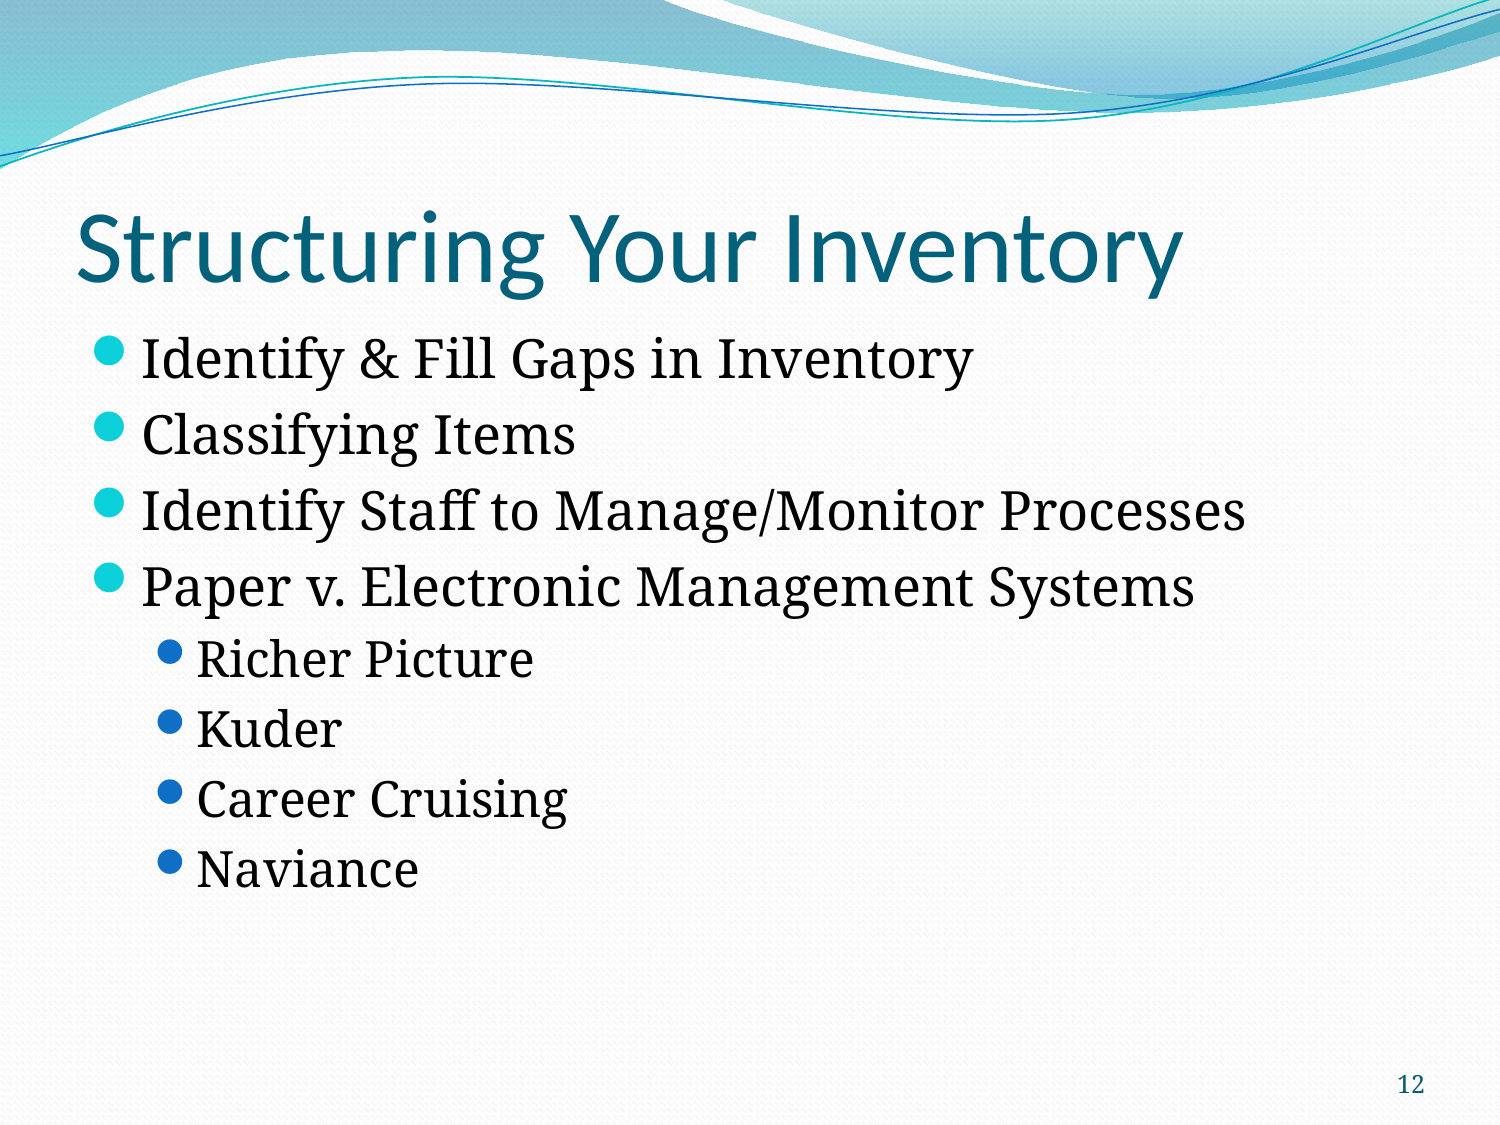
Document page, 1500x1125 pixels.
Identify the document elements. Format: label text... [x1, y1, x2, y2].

title Structuring Your Inventory [75, 115, 1425, 303]
list Identify & Fill Gaps in Inventory Classifying Items Identify Staff to Manage/Monitor Processes Paper v. Electronic Management Systems Richer Picture Kuder Career Cruising Naviance [75, 317, 1425, 1038]
slide_number 12 [1299, 1042, 1425, 1103]
